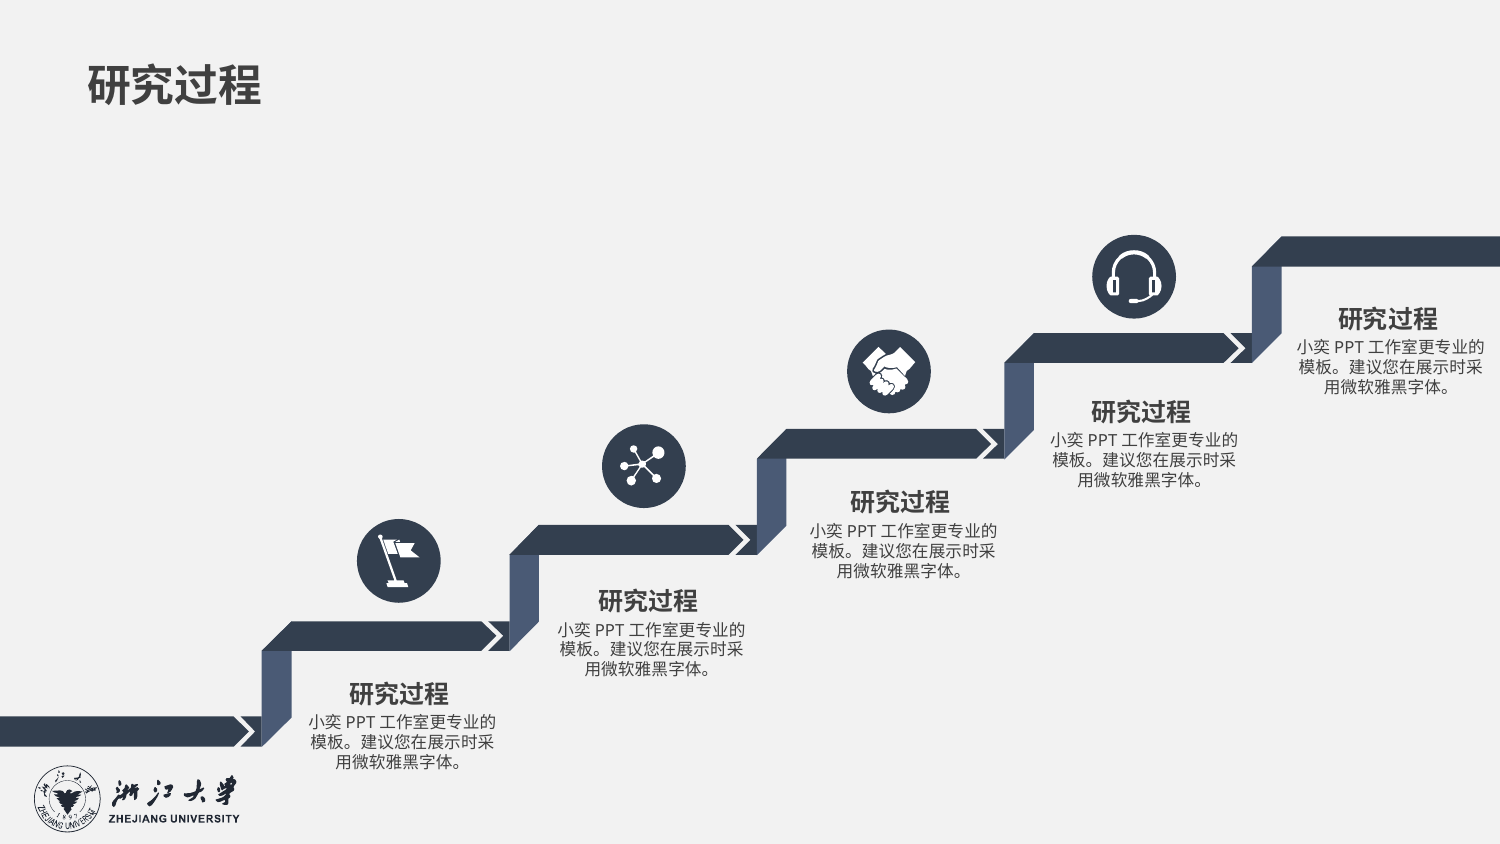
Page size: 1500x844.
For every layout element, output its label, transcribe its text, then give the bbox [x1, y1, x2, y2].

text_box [0, 716, 262, 747]
text_box 研究过程 [75, 51, 303, 116]
text_box [600, 423, 687, 510]
text_box [862, 346, 916, 396]
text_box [261, 621, 510, 651]
text_box [509, 555, 539, 652]
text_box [756, 428, 1005, 459]
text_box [509, 524, 757, 555]
text_box [620, 445, 665, 486]
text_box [1004, 333, 1252, 363]
text_box 研究过程 [338, 666, 476, 714]
text_box 研究过程 [1326, 291, 1464, 339]
text_box 小奕PPT工作室更专业的模板。建议您在展示时采用微软雅黑字体。 [1045, 430, 1243, 491]
text_box 小奕PPT工作室更专业的模板。建议您在展示时采用微软雅黑字体。 [805, 520, 1003, 581]
text_box 小奕PPT工作室更专业的模板。建议您在展示时采用微软雅黑字体。 [553, 619, 750, 680]
text_box [1004, 363, 1034, 460]
text_box 小奕PPT工作室更专业的模板。建议您在展示时采用微软雅黑字体。 [1292, 336, 1490, 397]
text_box [1249, 235, 1500, 268]
text_box [1091, 233, 1178, 320]
text_box 研究过程 [1080, 384, 1218, 433]
text_box [1251, 268, 1282, 363]
text_box [355, 517, 442, 604]
text_box [756, 459, 787, 556]
text_box [261, 651, 292, 747]
text_box 研究过程 [587, 574, 725, 622]
text_box 研究过程 [839, 475, 977, 523]
text_box [846, 328, 932, 415]
text_box 小奕PPT工作室更专业的模板。建议您在展示时采用微软雅黑字体。 [304, 712, 501, 772]
text_box [377, 534, 420, 588]
text_box [1106, 250, 1162, 304]
